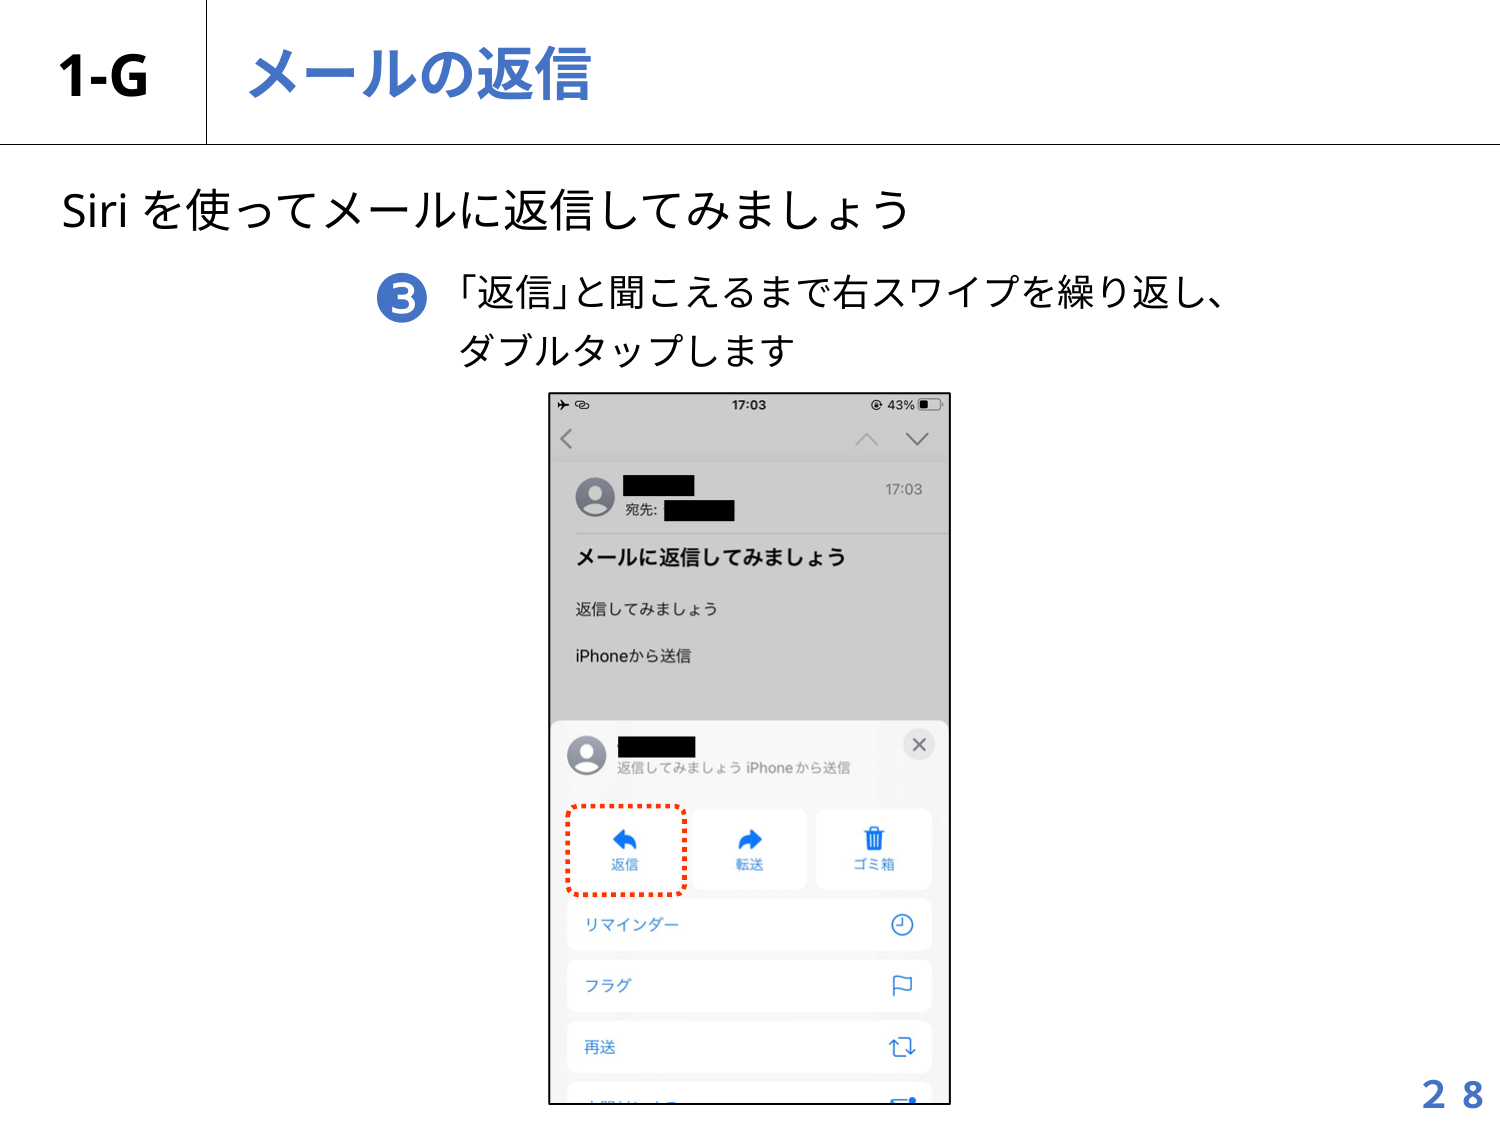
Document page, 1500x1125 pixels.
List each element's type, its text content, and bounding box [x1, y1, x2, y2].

text_box Siriを使ってメールに返信してみましょう [46, 180, 1500, 274]
text_box ２8 [1399, 1063, 1500, 1123]
title メールの返信 [228, 36, 1472, 116]
text_box 1-G [0, 0, 207, 147]
text_box ❸ [358, 248, 435, 343]
text_box ｢返信｣と聞こえるまで右スワイプを繰り返し、 ダブルタップします [443, 248, 1280, 381]
picture [548, 392, 951, 1106]
